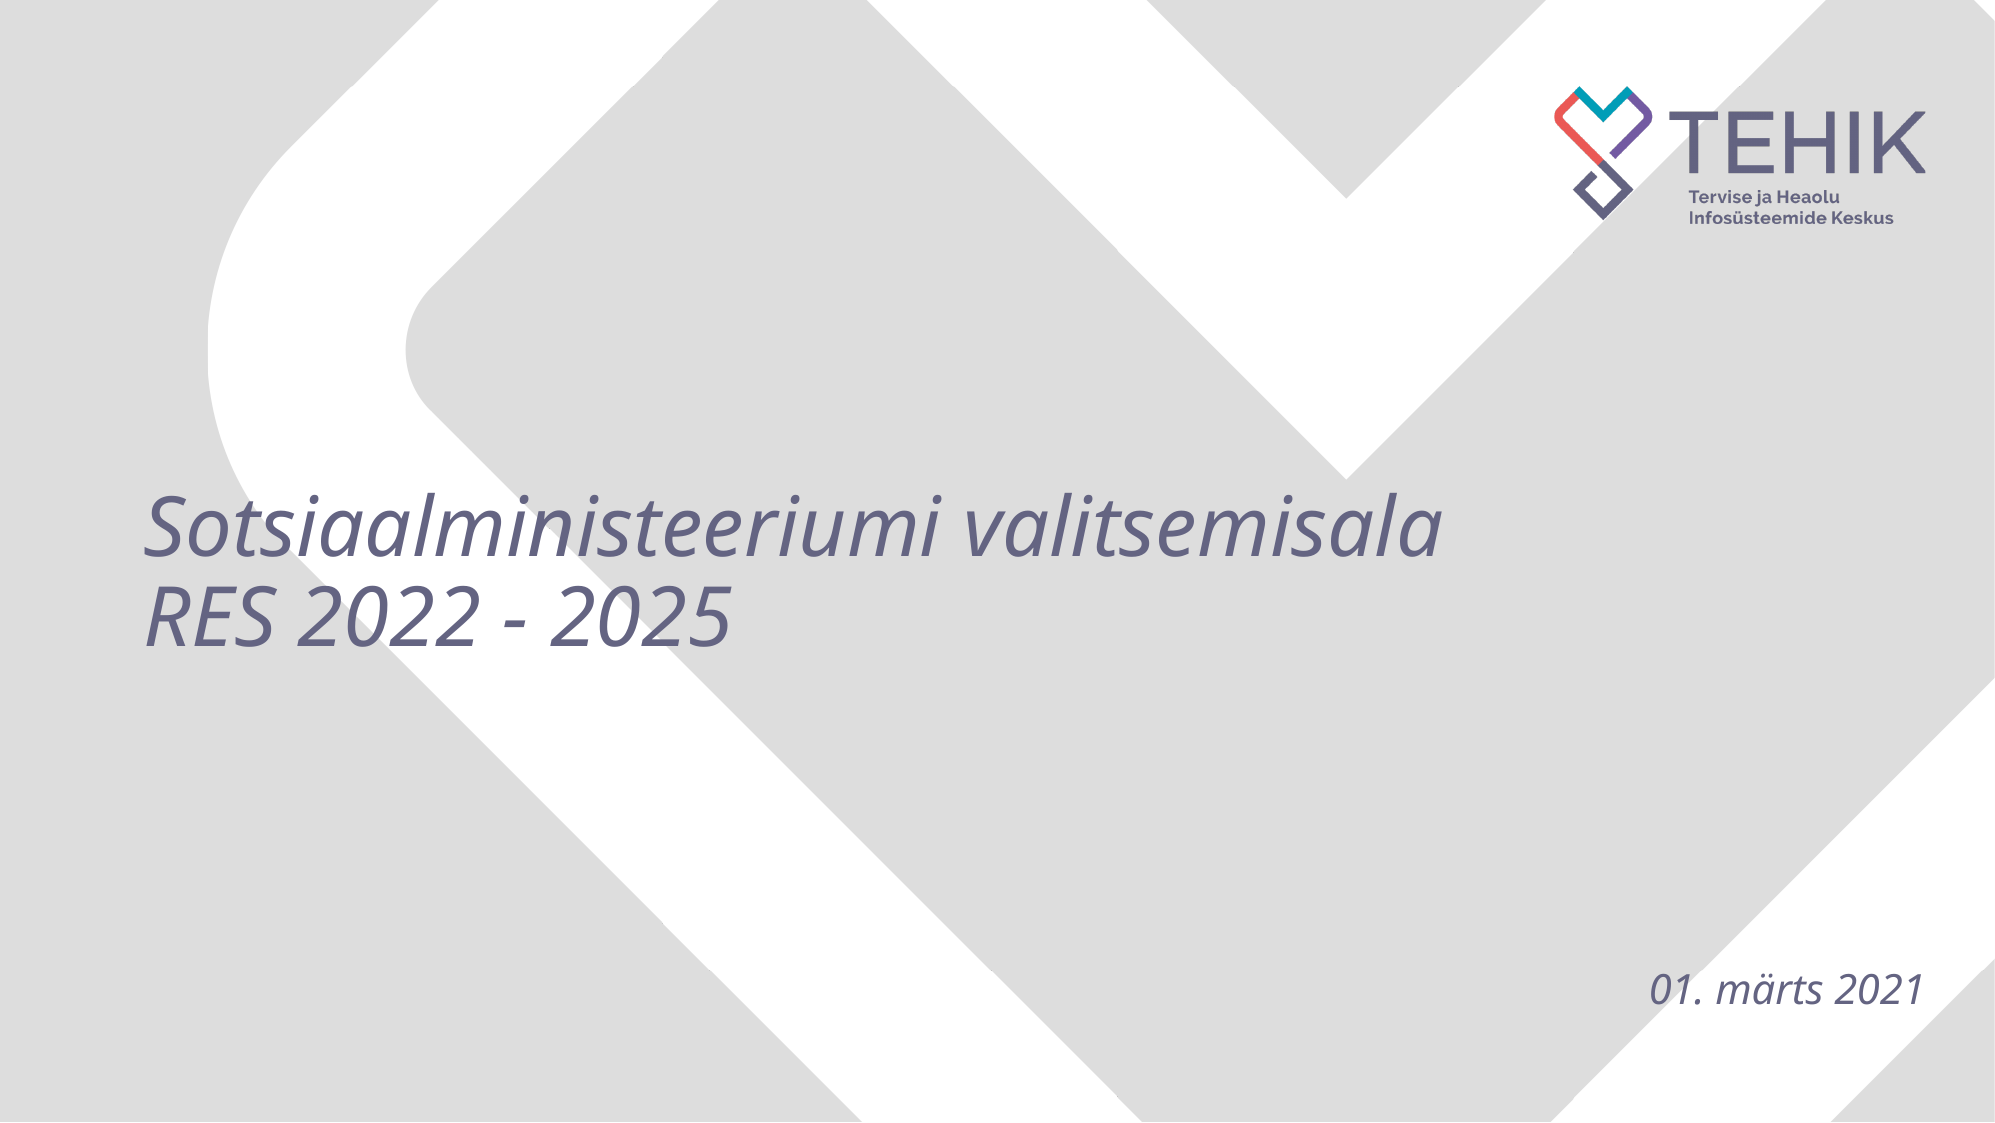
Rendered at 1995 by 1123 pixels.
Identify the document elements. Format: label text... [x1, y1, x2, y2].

picture [207, 0, 1995, 1123]
title Sotsiaalministeeriumi valitsemisala RES 2022 - 2025 [143, 139, 1471, 665]
text_box 01. märts 2021 [1641, 960, 1933, 1021]
